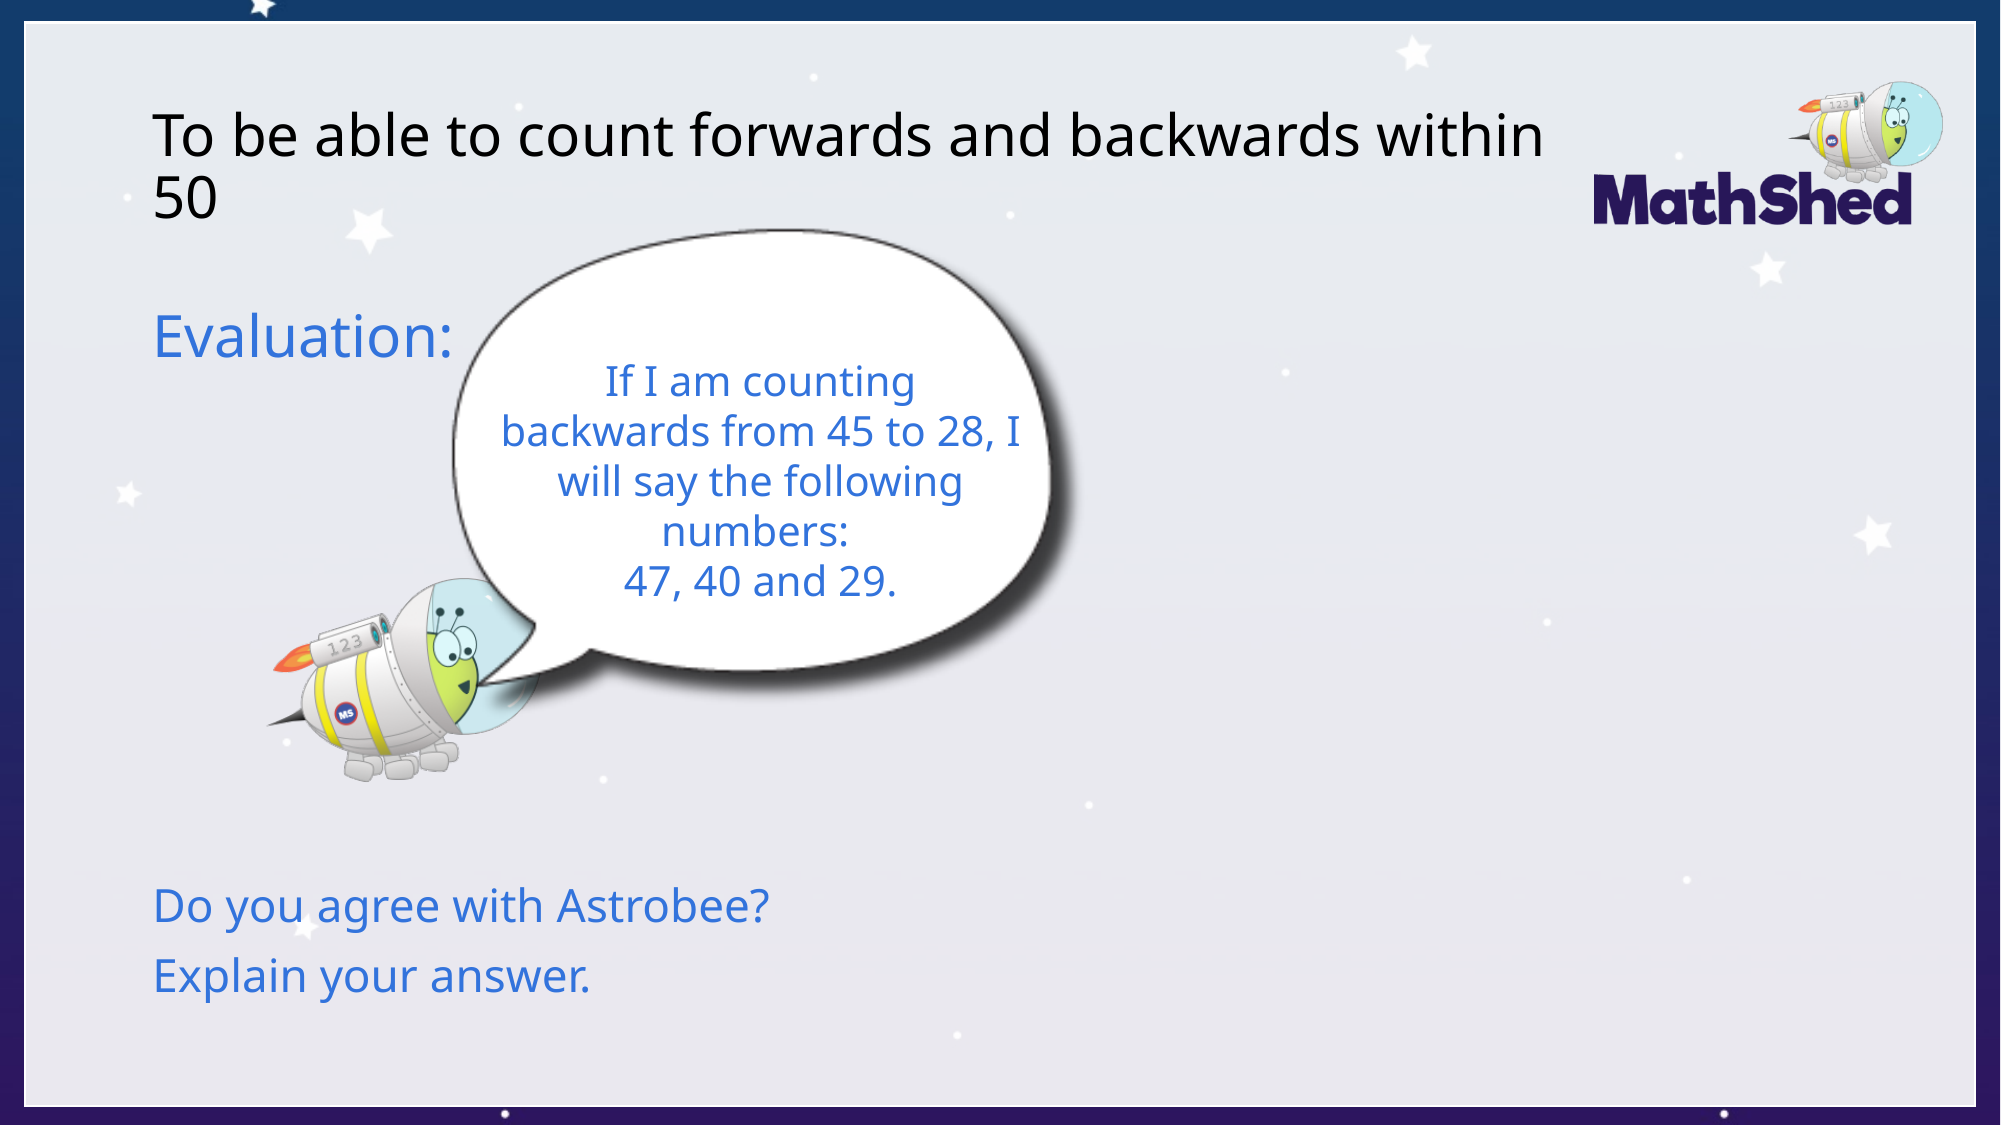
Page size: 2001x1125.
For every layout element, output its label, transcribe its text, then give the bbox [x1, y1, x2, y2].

title To be able to count forwards and backwards within 50 [137, 59, 1578, 278]
list Evaluation: Do you agree with Astrobee? Explain your answer. [137, 299, 1863, 1014]
picture [0, 0, 2001, 1125]
